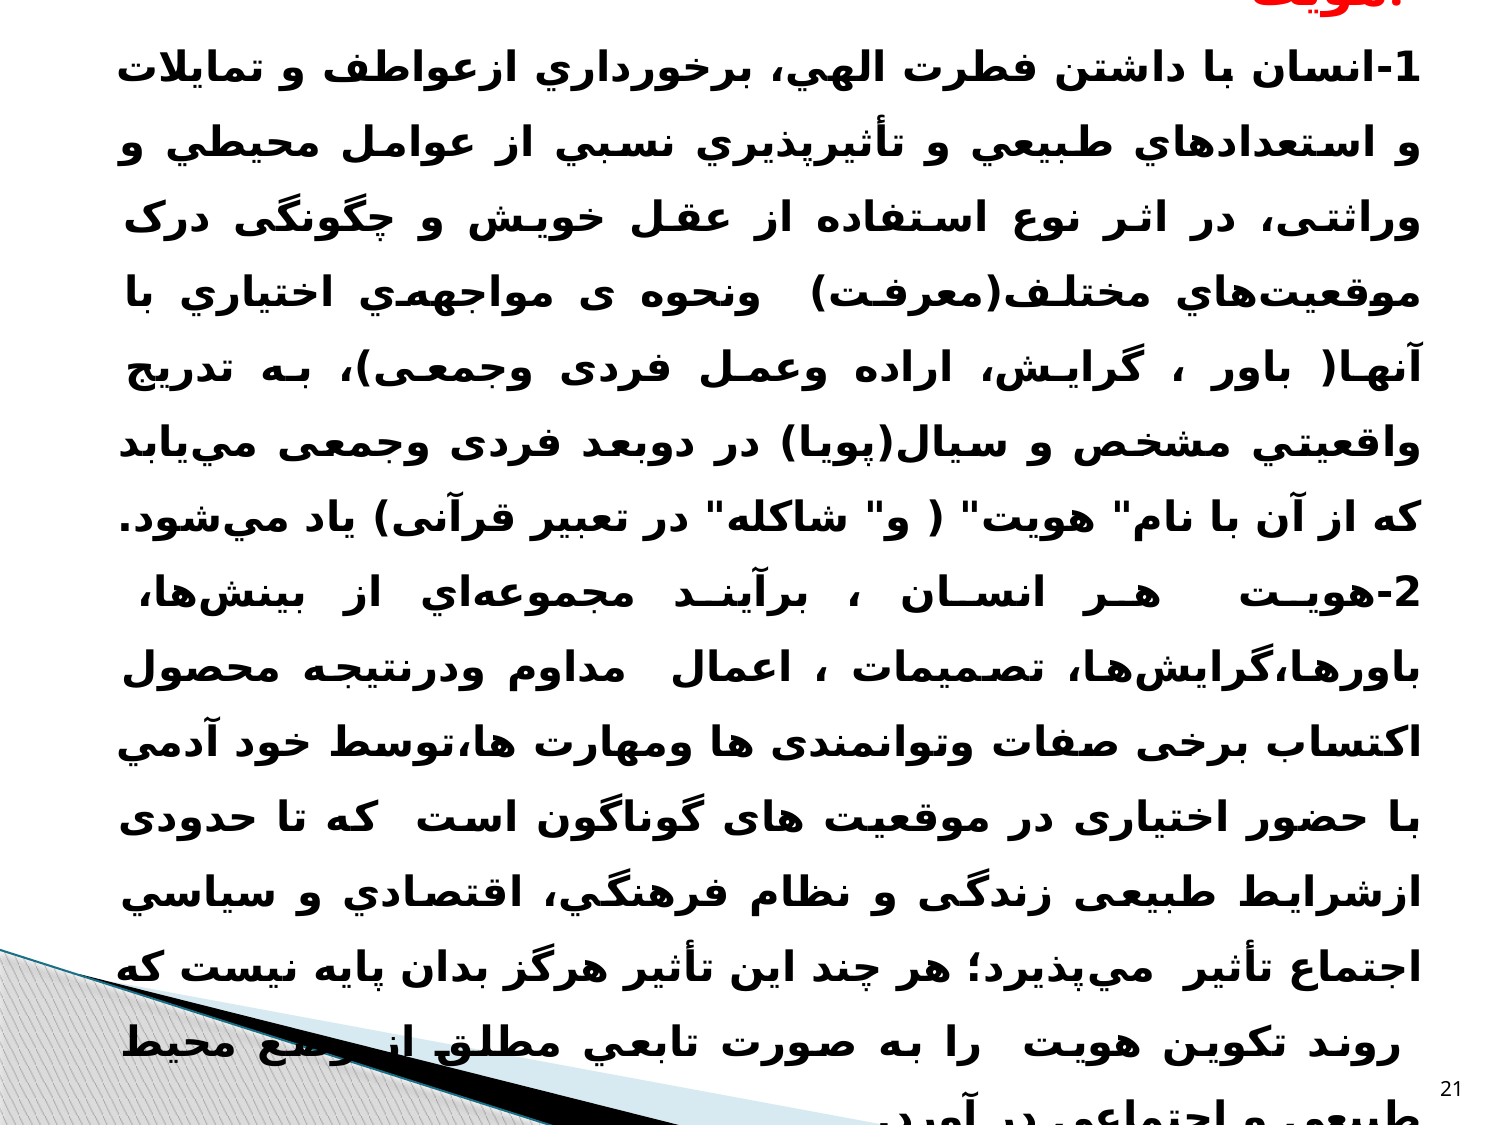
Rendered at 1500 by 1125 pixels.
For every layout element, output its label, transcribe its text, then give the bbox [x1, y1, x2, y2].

text_box :هویت 1-انسان با داشتن فطرت الهي، برخورداري ازعواطف و تمایلات و استعدادهاي طبيعي و تأثيرپذيري نسبي از عوامل محيطي و وراثتی، در اثر نوع استفاده از عقل خویش و چگونگی درک موقعيت‌هاي مختلف(معرفت) ونحوه ی مواجهه‌ي اختياري با آنها( باور ، گرایش، اراده وعمل فردی وجمعی)، به تدريج واقعيتي مشخص و سيال(پویا) در دوبعد فردی وجمعی مي‌يابد که از آن با نام" هويت" ( و" شاکله" در تعبیر قرآنی) ياد مي‌شود. 2-هويت هر انسان ، برآيند مجموعه‌اي از بينش‌ها، باورها،گرايش‌ها، تصمیمات ، اعمال مداوم ودرنتیجه محصول اکتساب برخی صفات وتوانمندی ها ومهارت ها،توسط خود آدمي با حضور اختیاری در موقعیت های گوناگون است که تا حدودی ازشرایط طبیعی زندگی و نظام فرهنگي، اقتصادي و سياسي اجتماع تأثير مي‌پذيرد؛ هر چند اين تأثير هرگز بدان پايه نيست كه روند تکوین هویت را به صورت تابعي مطلق از وضع محيط طبیعی و اجتماعي در آورد. [99, 0, 1438, 1125]
slide_number 21 [1438, 1051, 1479, 1112]
